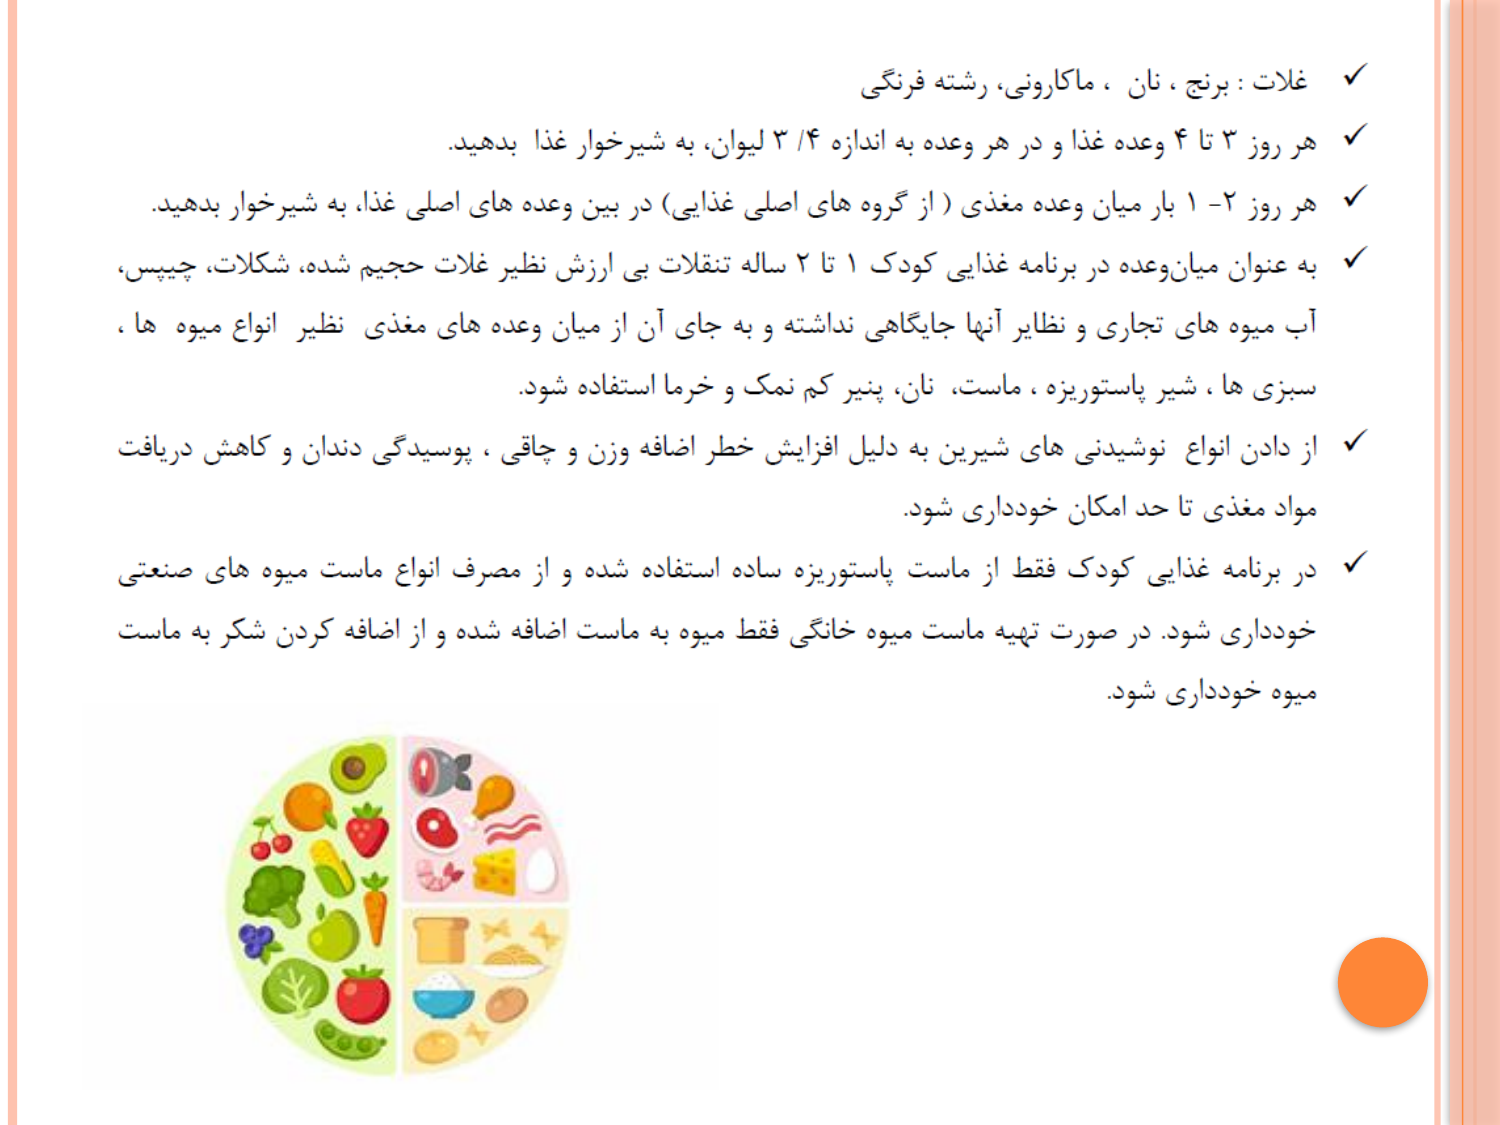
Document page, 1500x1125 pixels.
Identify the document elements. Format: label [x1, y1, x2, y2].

picture [81, 702, 727, 1091]
list [34, 58, 1419, 739]
